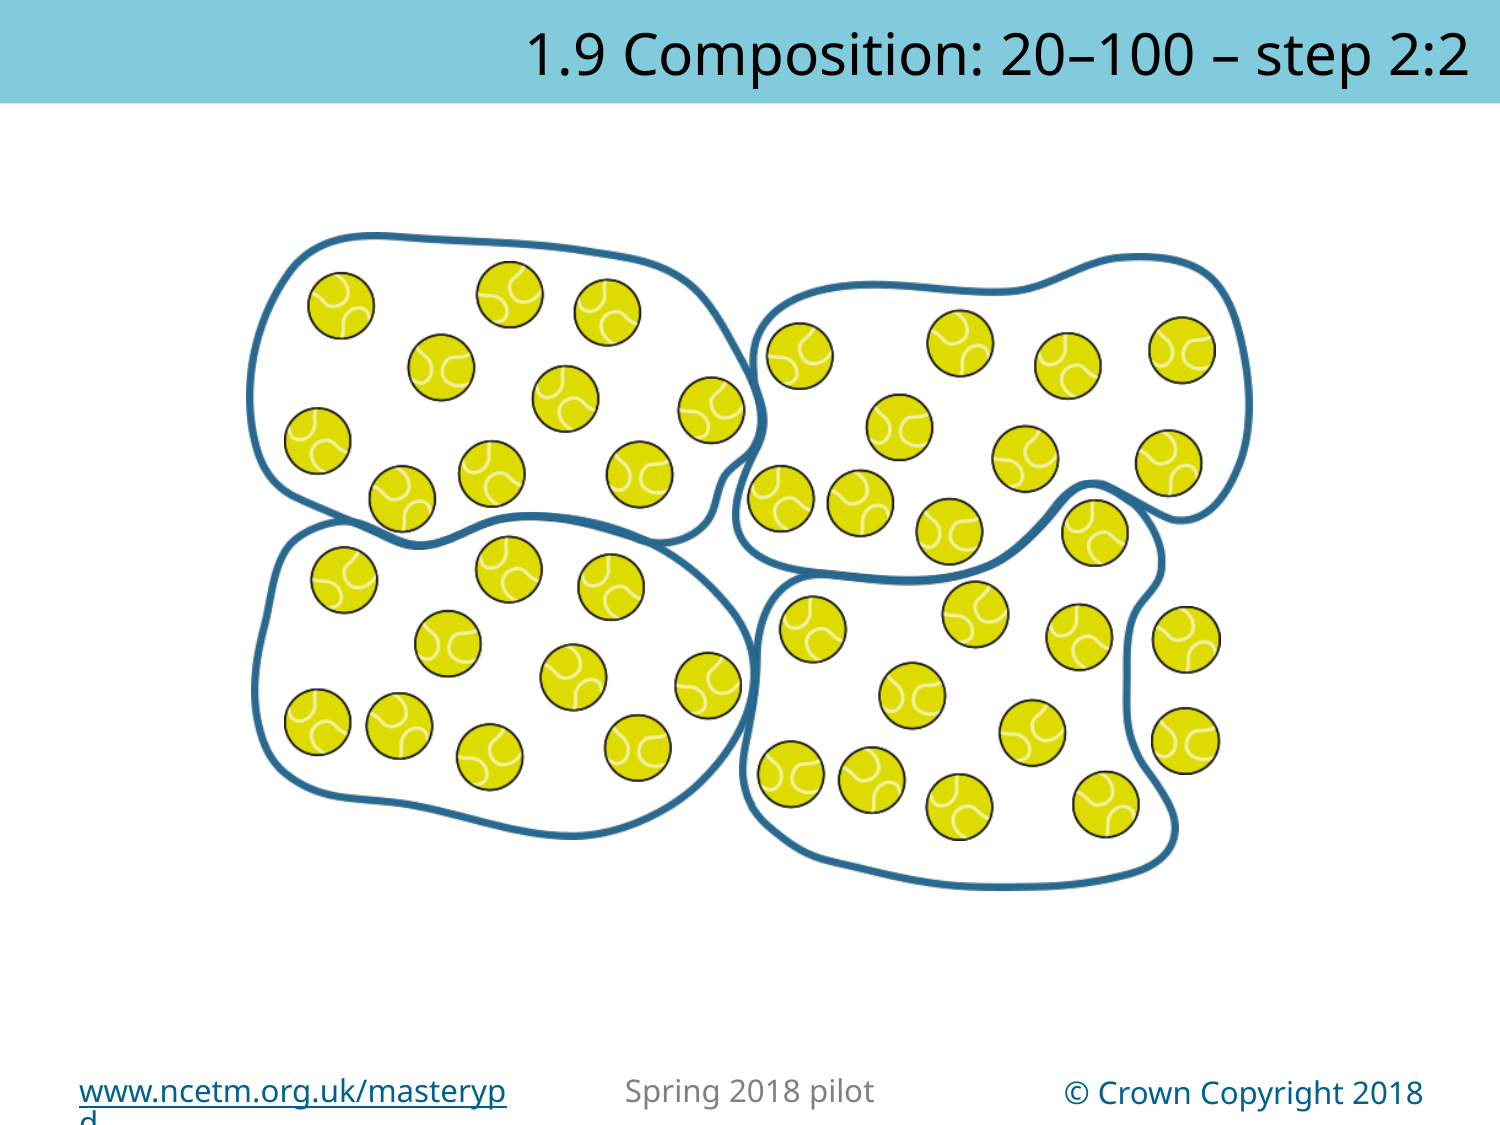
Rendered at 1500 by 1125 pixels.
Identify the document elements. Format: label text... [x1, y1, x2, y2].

list 1.9 Composition: 20–100 – step 2:2 [0, 0, 1500, 104]
picture [246, 232, 1253, 891]
